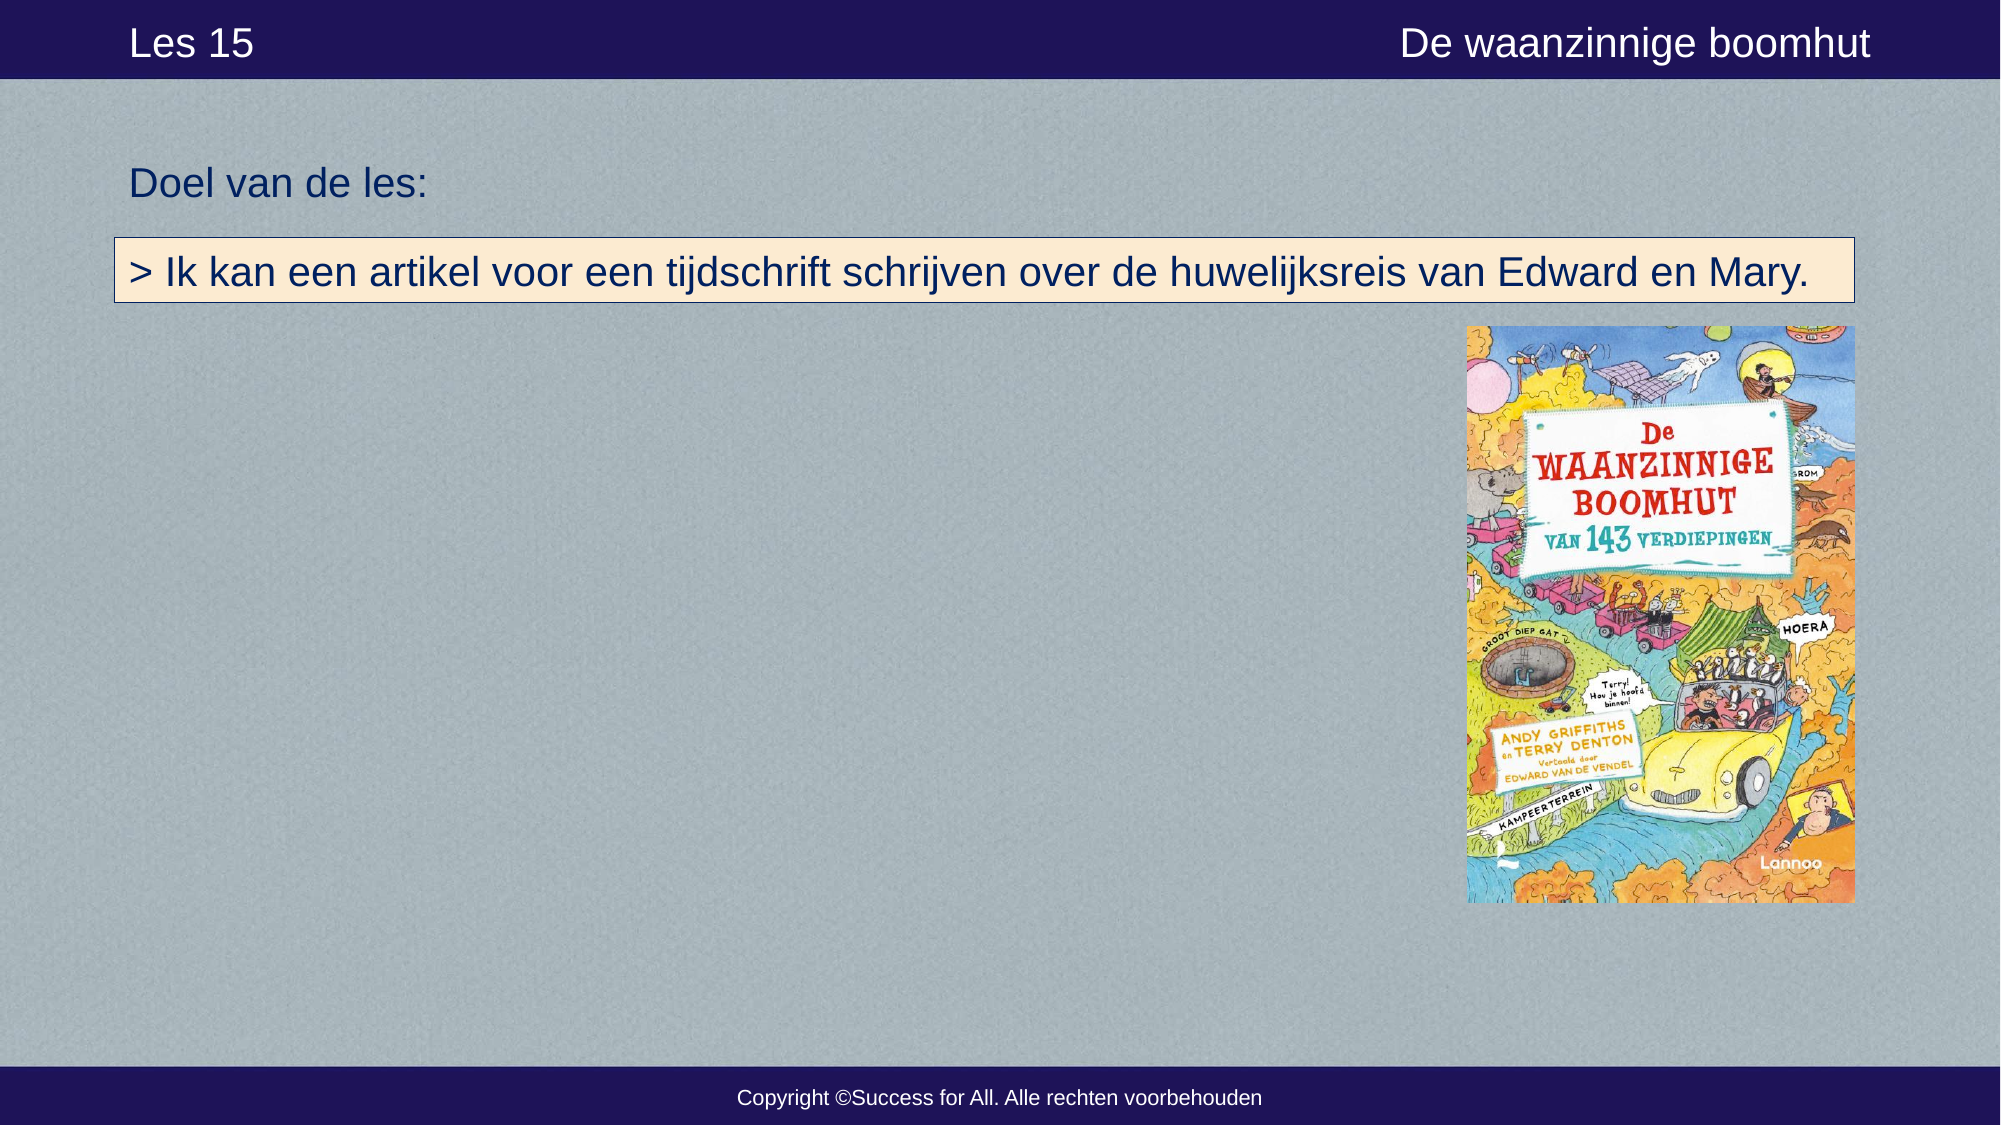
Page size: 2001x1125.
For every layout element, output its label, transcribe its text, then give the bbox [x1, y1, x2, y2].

text_box De waanzinnige boomhut [999, 8, 1886, 73]
text_box Copyright ©Success for All. Alle rechten voorbehouden [0, 1076, 2000, 1125]
text_box > Ik kan een artikel voor een tijdschrift schrijven over de huwelijksreis van Edward en Mary. [114, 237, 1855, 303]
text_box Les 15 [114, 8, 354, 73]
text_box Doel van de les: [113, 148, 1635, 214]
picture [0, 0, 2001, 1125]
